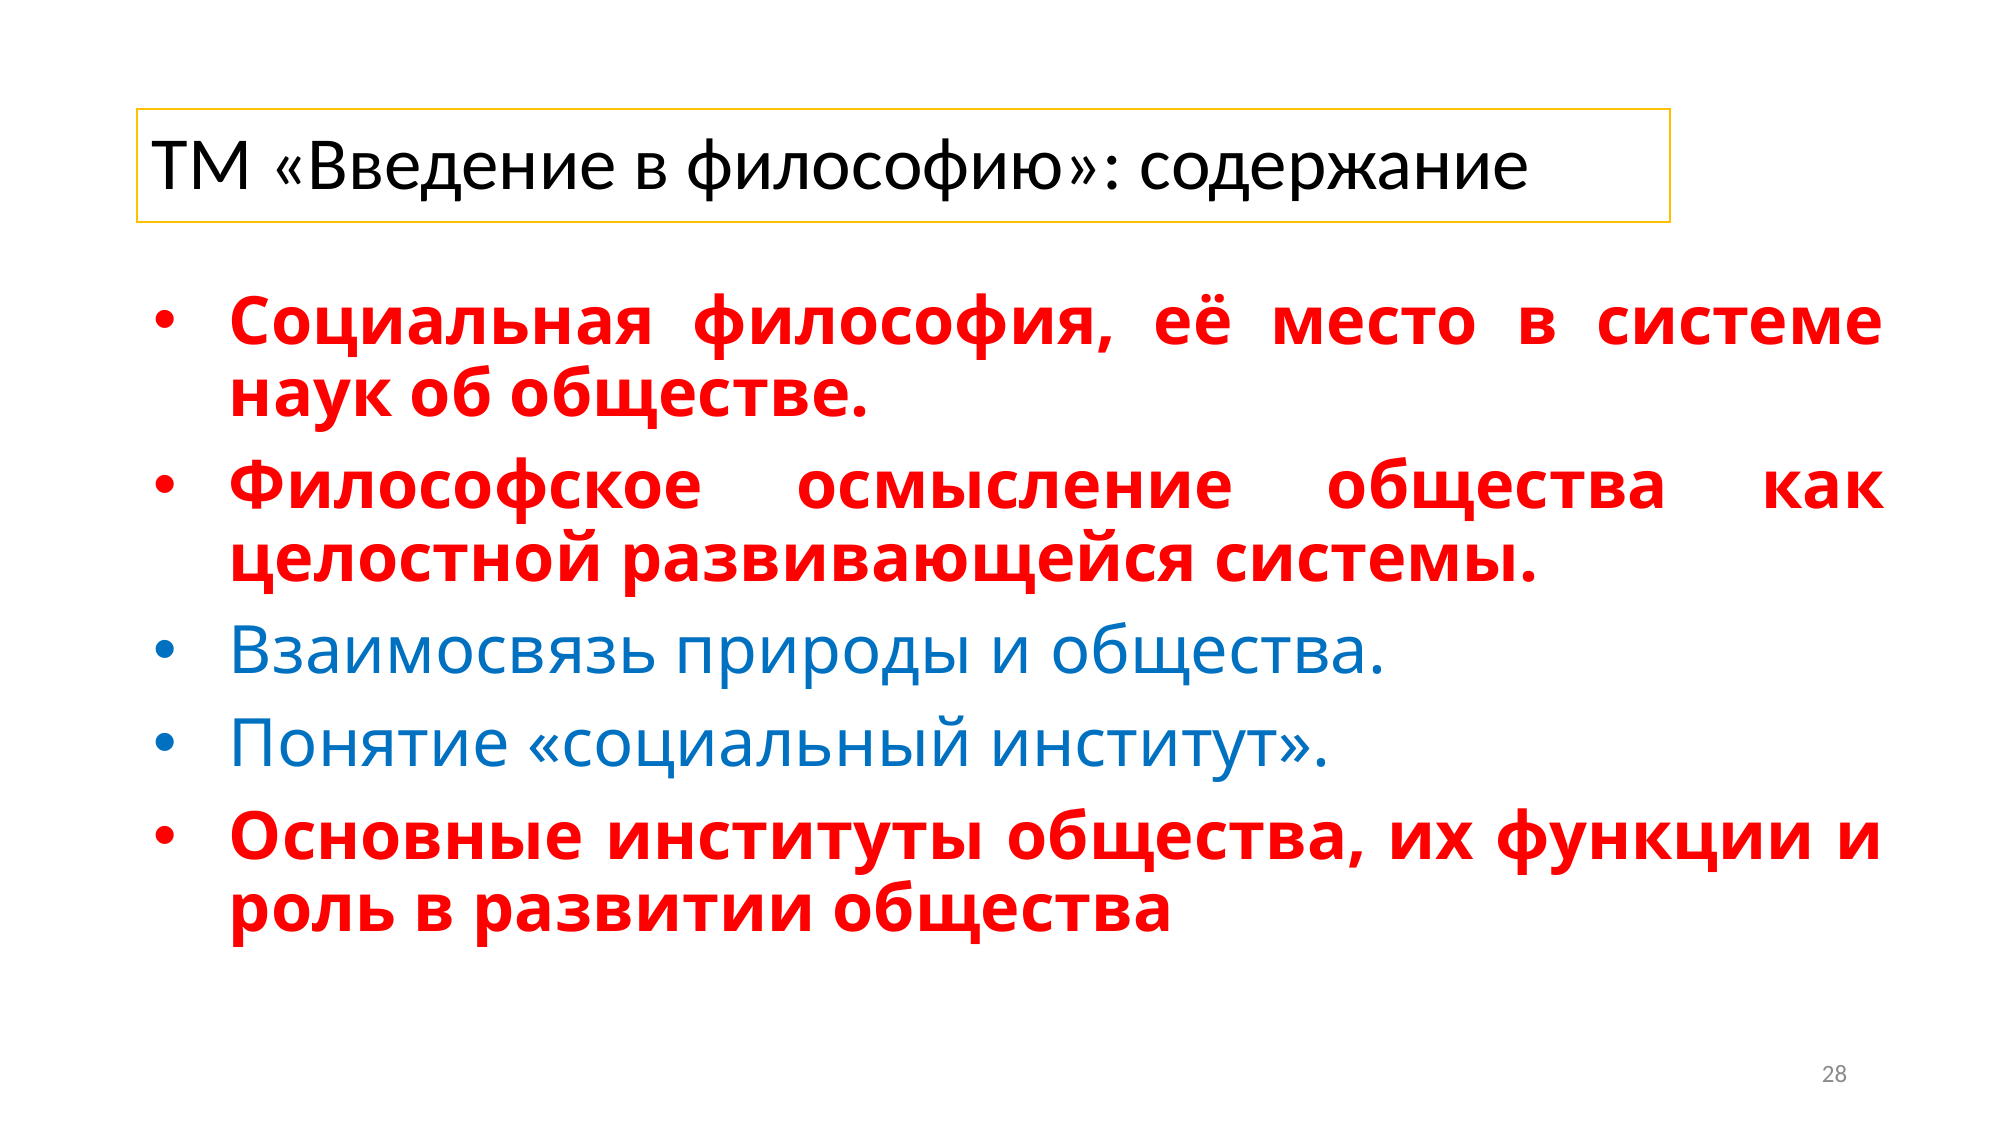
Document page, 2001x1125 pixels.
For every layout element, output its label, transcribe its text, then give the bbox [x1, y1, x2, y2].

list Социальная философия, её место в системе наук об обществе. Философское осмысление общества как целостной развивающейся системы. Взаимосвязь природы и общества. Понятие «социальный институт». Основные институты общества, их функции и роль в развитии общества [138, 278, 1900, 999]
title ТМ «Введение в философию»: содержание [136, 108, 1671, 223]
slide_number 28 [1412, 1042, 1863, 1103]
